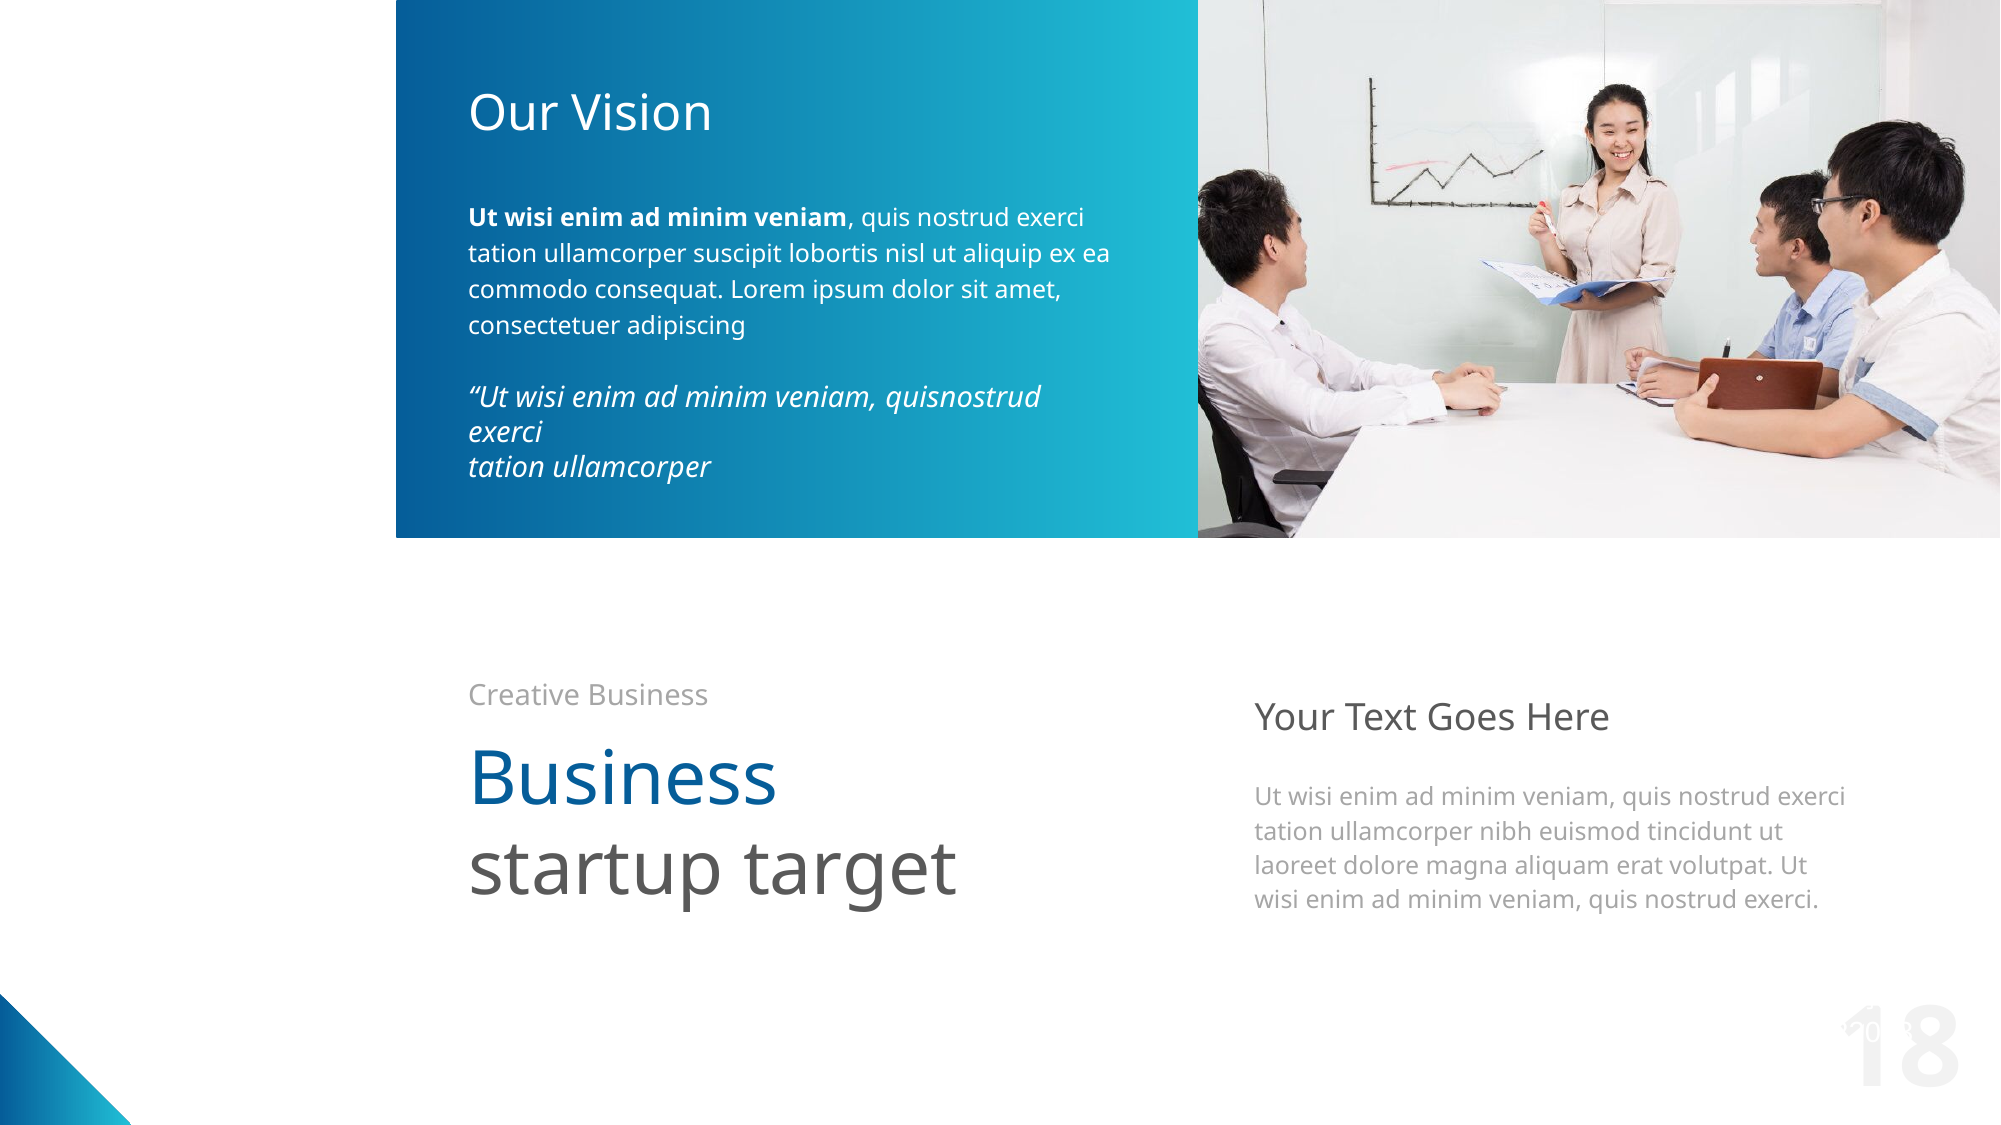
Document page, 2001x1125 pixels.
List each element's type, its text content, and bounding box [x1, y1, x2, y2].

text_box “Ut wisi enim ad minim veniam, quisnostrud exerci tation ullamcorper [453, 371, 1121, 465]
text_box [395, 0, 1204, 539]
text_box Your Text Goes Here [1239, 685, 1872, 746]
text_box Ut wisi enim ad minim veniam, quis nostrud exerci tation ullamcorper nibh euismod tincidunt ut laoreet dolore magna aliquam erat volutpat. Ut wisi enim ad minim veniam, quis nostrud exerci. [1239, 769, 1872, 920]
text_box Creative Business [453, 669, 801, 719]
text_box Business startup target [453, 722, 1026, 918]
text_box [0, 992, 133, 1125]
text_box Our Vision [453, 72, 1056, 148]
picture [1198, 0, 2000, 538]
text_box Ut wisi enim ad minim veniam, quis nostrud exerci tation ullamcorper suscipit lobortis nisl ut aliquip ex ea commodo consequat. Lorem ipsum dolor sit amet, consectetuer adipiscing [453, 188, 1142, 347]
